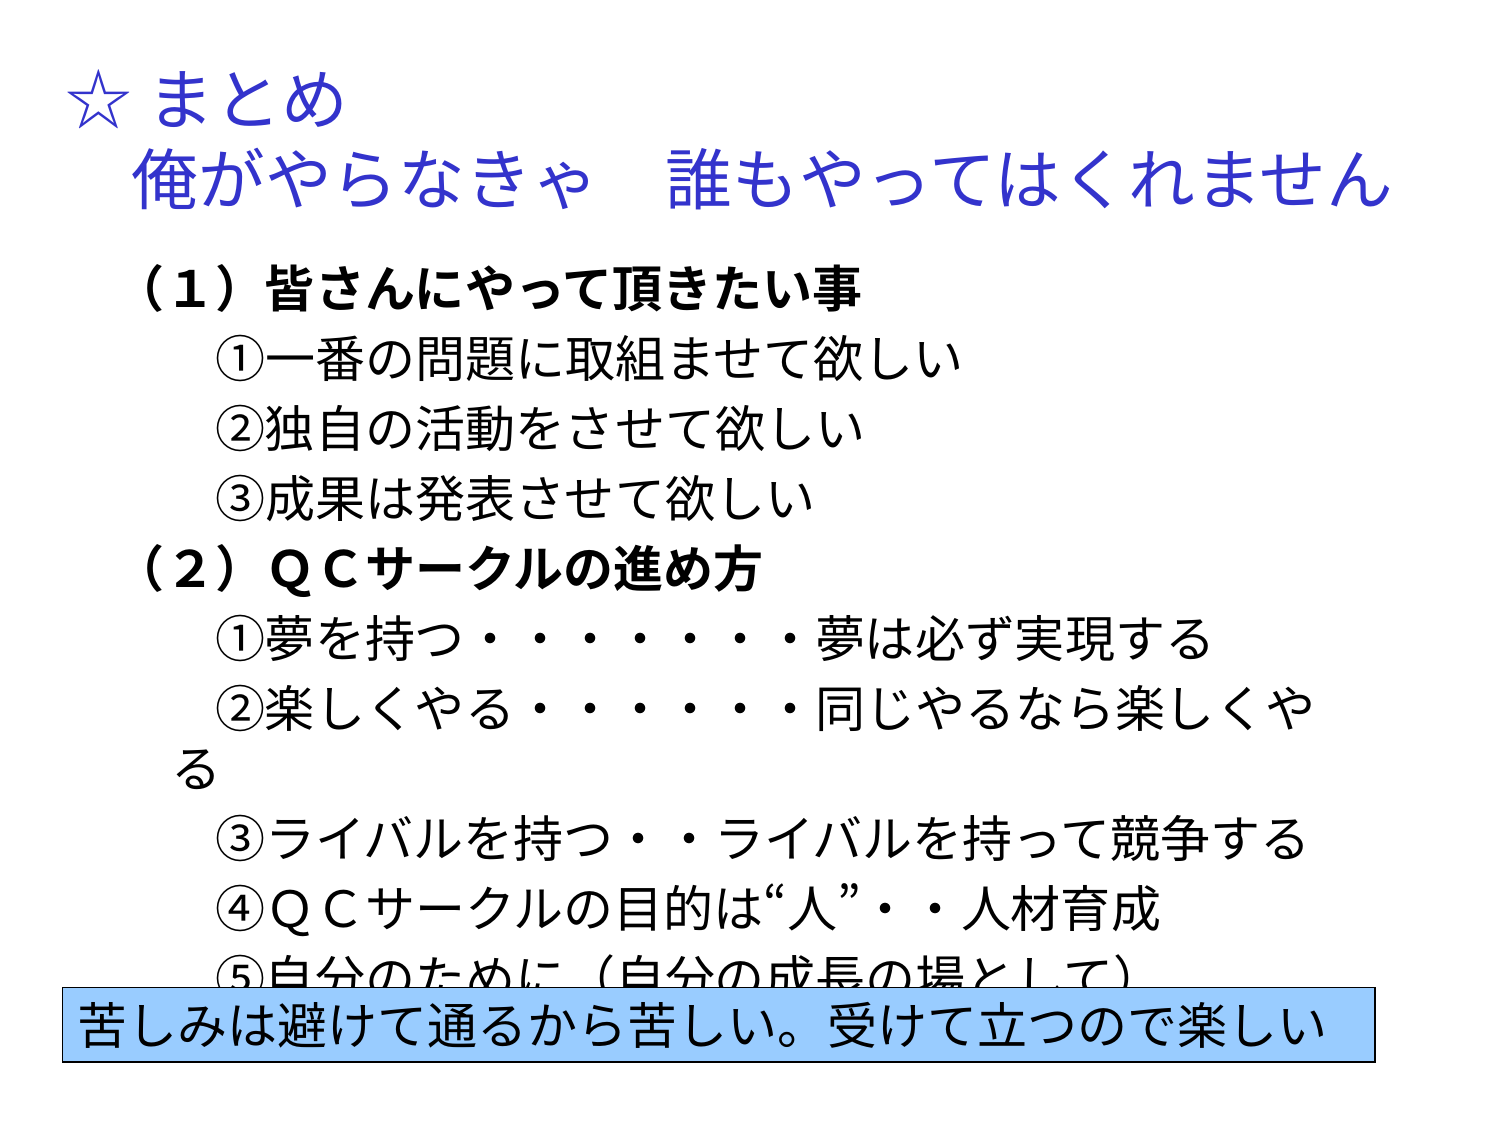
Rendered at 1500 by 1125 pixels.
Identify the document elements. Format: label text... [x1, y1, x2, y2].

title ☆まとめ 俺がやらなきゃ 誰もやってはくれません [50, 50, 1463, 225]
list （１）皆さんにやって頂きたい事 ①一番の問題に取組ませて欲しい ②独自の活動をさせて欲しい ③成果は発表させて欲しい （２）ＱＣサークルの進め方 ①夢を持つ・・・・・・・夢は必ず実現する ②楽しくやる・・・・・・同じやるなら楽しくやる ③ライバルを持つ・・ライバルを持って競争する ④ＱＣサークルの目的は“人”・・人材育成 ⑤自分のために（自分の成長の場として） [99, 249, 1375, 963]
text_box 苦しみは避けて通るから苦しい。受けて立つので楽しい [62, 987, 1375, 1063]
